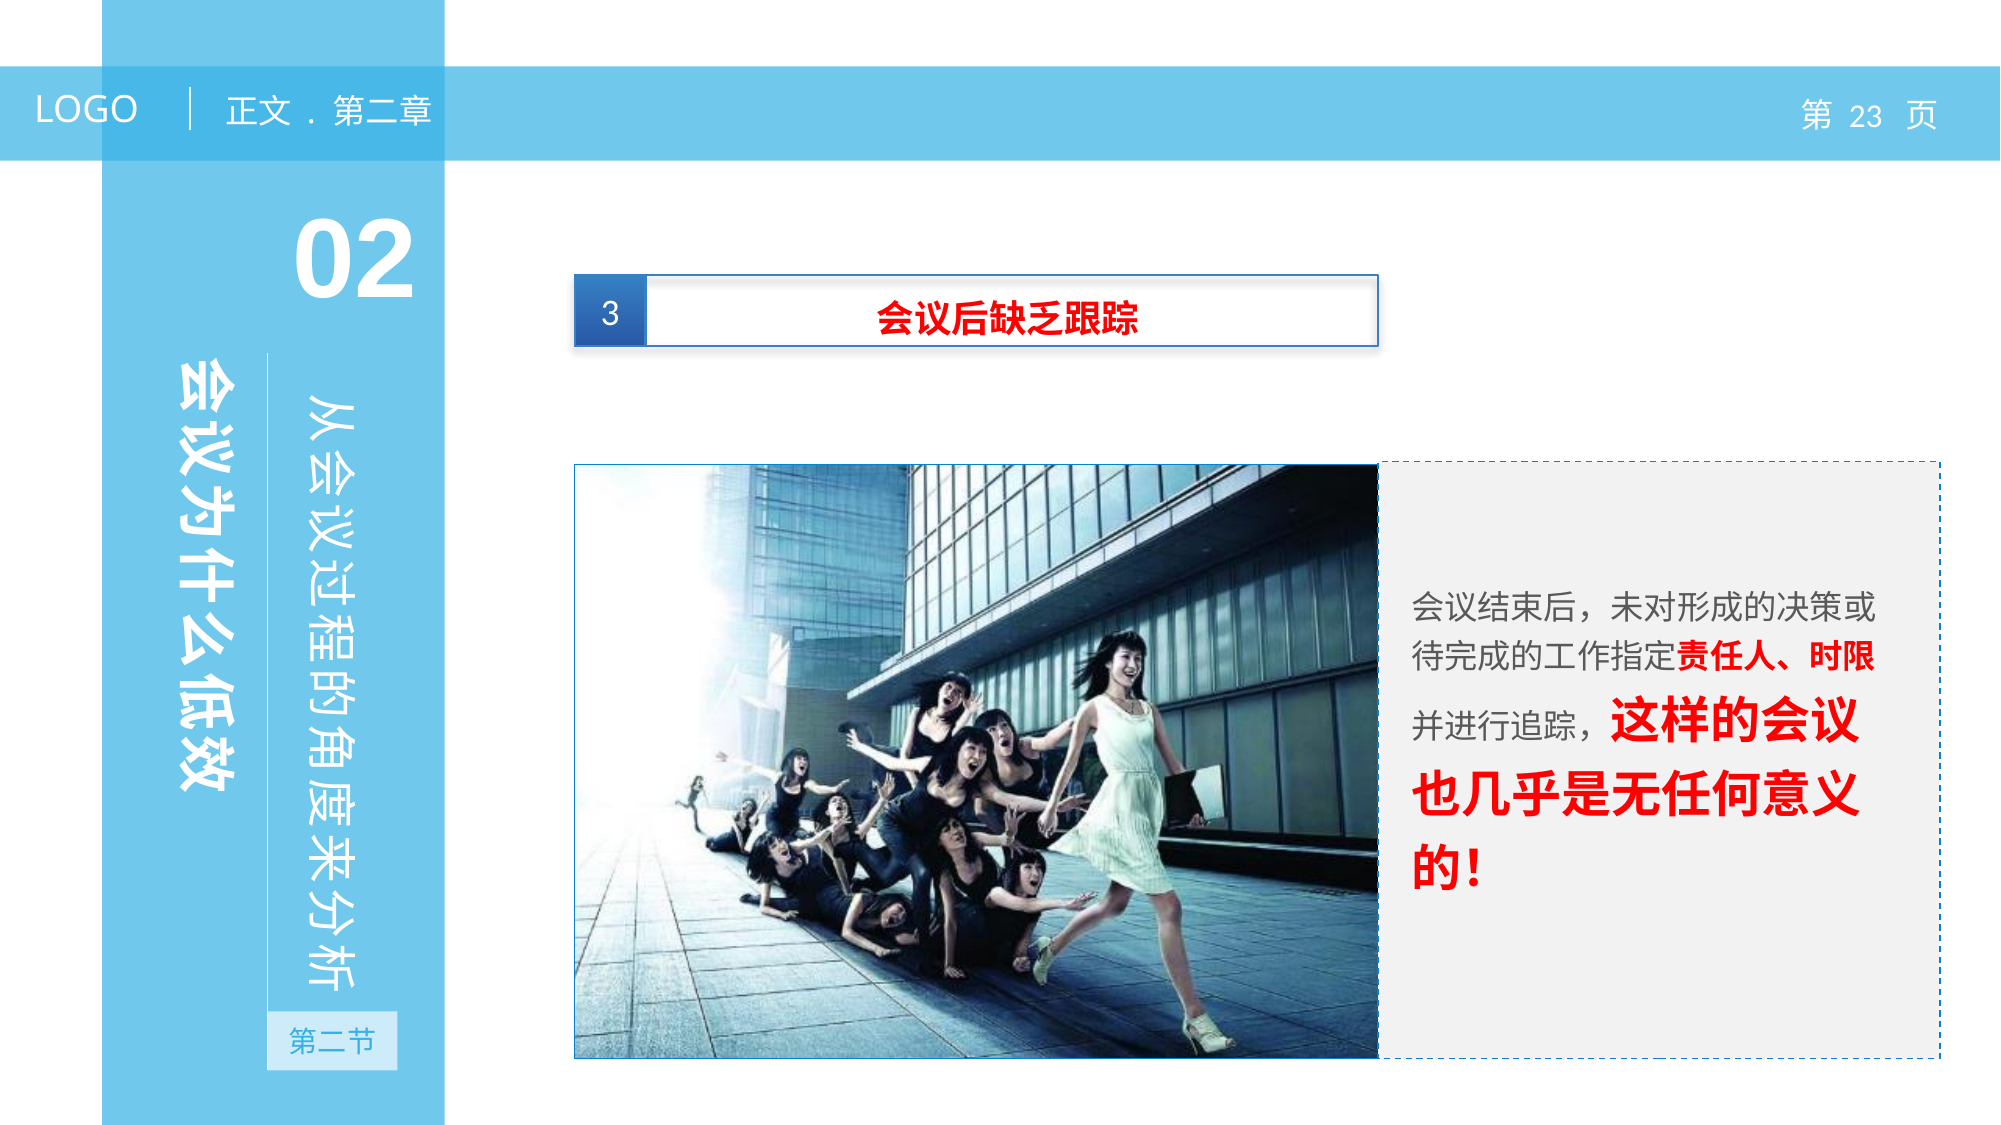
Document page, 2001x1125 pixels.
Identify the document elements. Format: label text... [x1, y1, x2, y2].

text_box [574, 275, 1379, 349]
text_box [1378, 461, 1941, 1059]
picture [574, 464, 1379, 1059]
text_box 会议结束后，未对形成的决策或待完成的工作指定责任人、时限并进行追踪，这样的会议也几乎是无任何意义的！ [1396, 569, 1917, 904]
